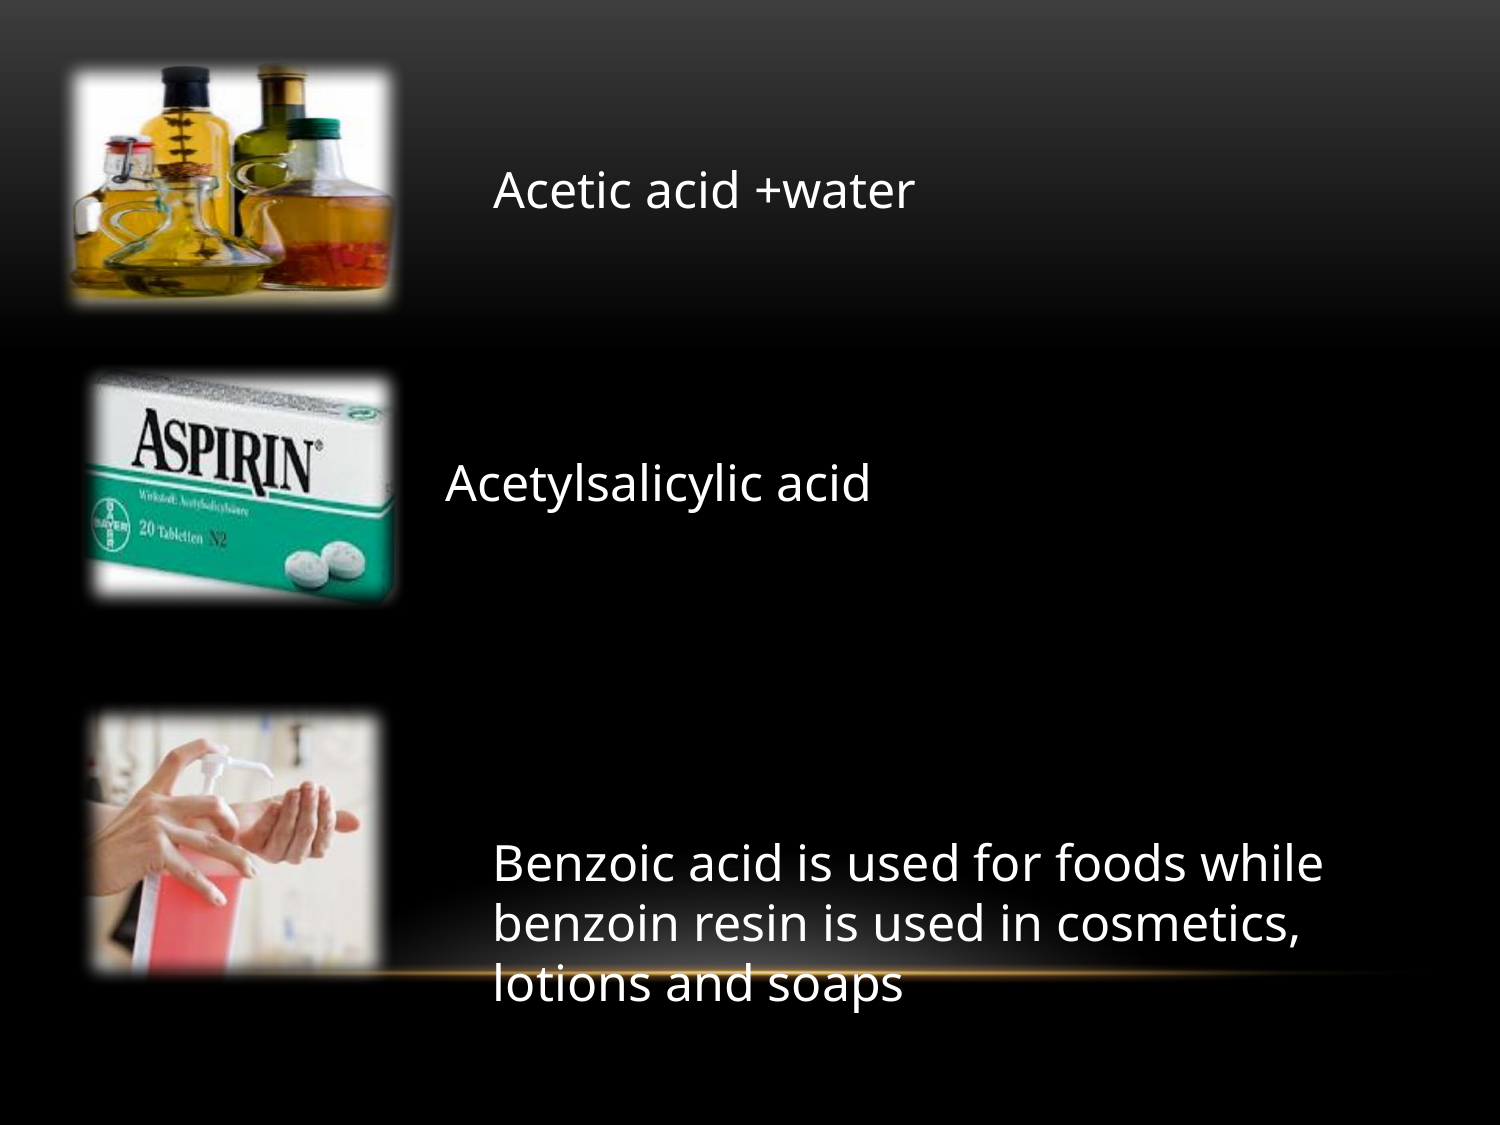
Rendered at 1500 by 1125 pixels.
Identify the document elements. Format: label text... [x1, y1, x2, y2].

text_box Benzoic acid is used for foods while benzoin resin is used in cosmetics, lotions and soaps [478, 778, 1429, 1019]
picture [0, 0, 1500, 1125]
text_box Acetylsalicylic acid [431, 444, 1117, 520]
text_box Acetic acid +water [478, 151, 1058, 227]
